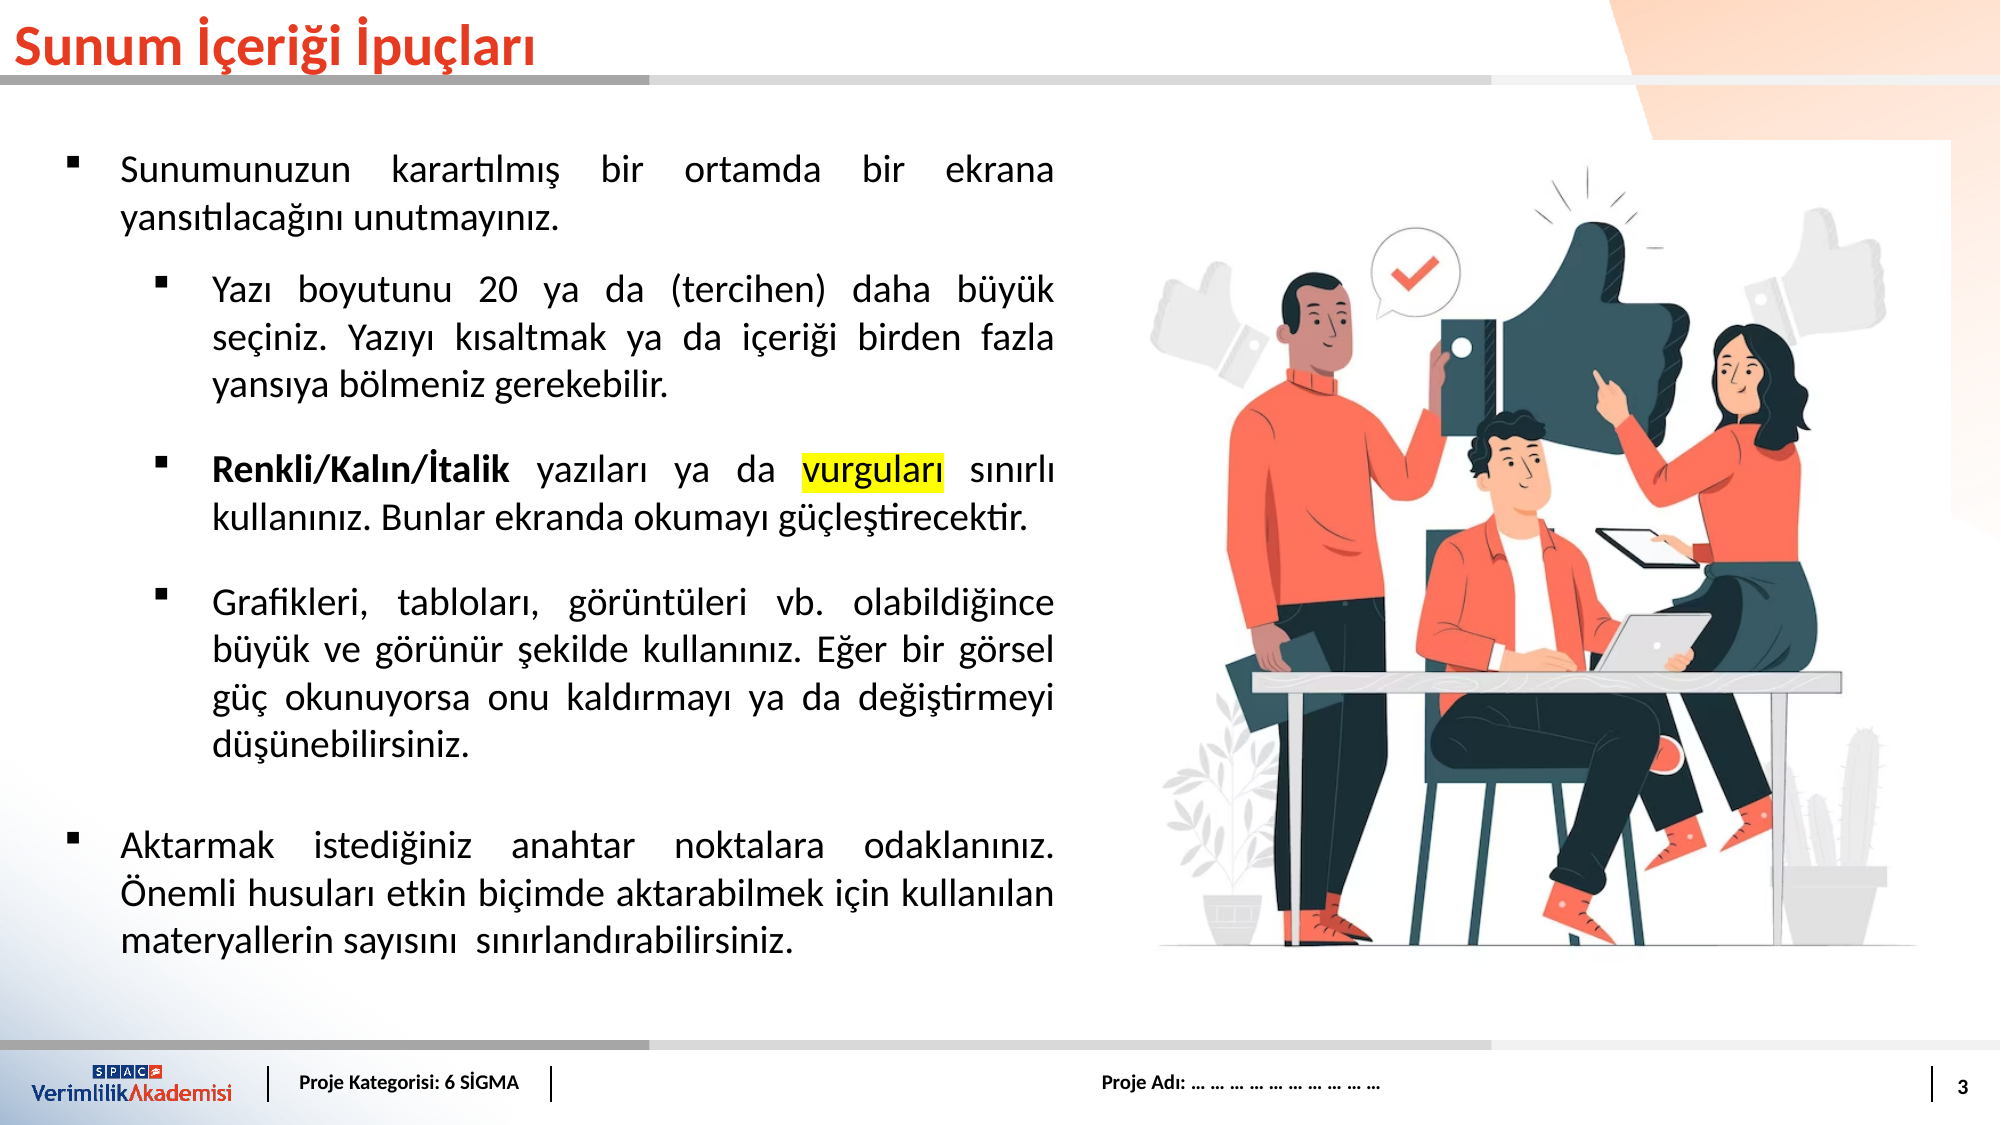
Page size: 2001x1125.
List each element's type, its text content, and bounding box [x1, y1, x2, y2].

text_box Sunumunuzun karartılmış bir ortamda bir ekrana yansıtılacağını unutmayınız. Yazı boyutunu 20 ya da (tercihen) daha büyük seçiniz. Yazıyı kısaltmak ya da içeriği birden fazla yansıya bölmeniz gerekebilir. Renkli/Kalın/İtalik yazıları ya da vurguları sınırlı kullanınız. Bunlar ekranda okumayı güçleştirecektir. Grafikleri, tabloları, görüntüleri vb. olabildiğince büyük ve görünür şekilde kullanınız. Eğer bir görsel güç okunuyorsa onu kaldırmayı ya da değiştirmeyi düşünebilirsiniz. Aktarmak istediğiniz anahtar noktalara odaklanınız. Önemli husuları etkin biçimde aktarabilmek için kullanılan materyallerin sayısını sınırlandırabilirsiniz. [49, 135, 1071, 980]
picture [0, 1050, 2000, 1125]
picture [0, 85, 2000, 1040]
title Sunum İçeriği İpuçları [0, 0, 2000, 75]
